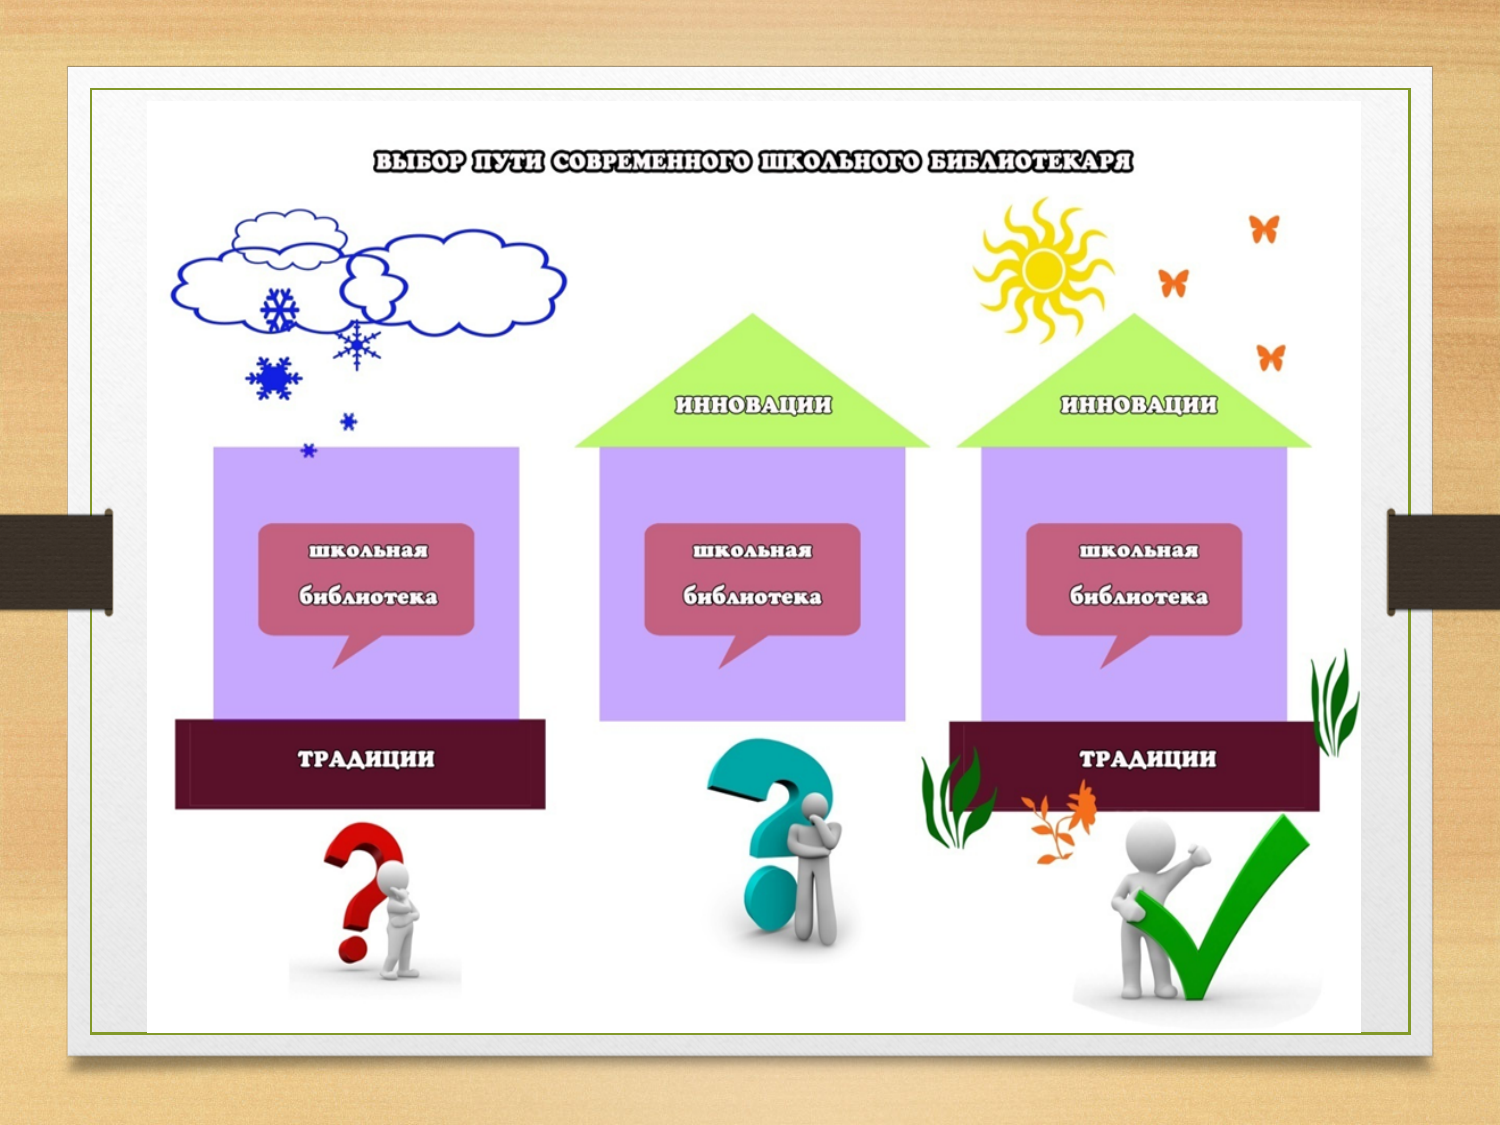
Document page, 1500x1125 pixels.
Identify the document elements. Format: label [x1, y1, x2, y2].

list [147, 101, 1362, 1033]
picture [0, 0, 1500, 1125]
